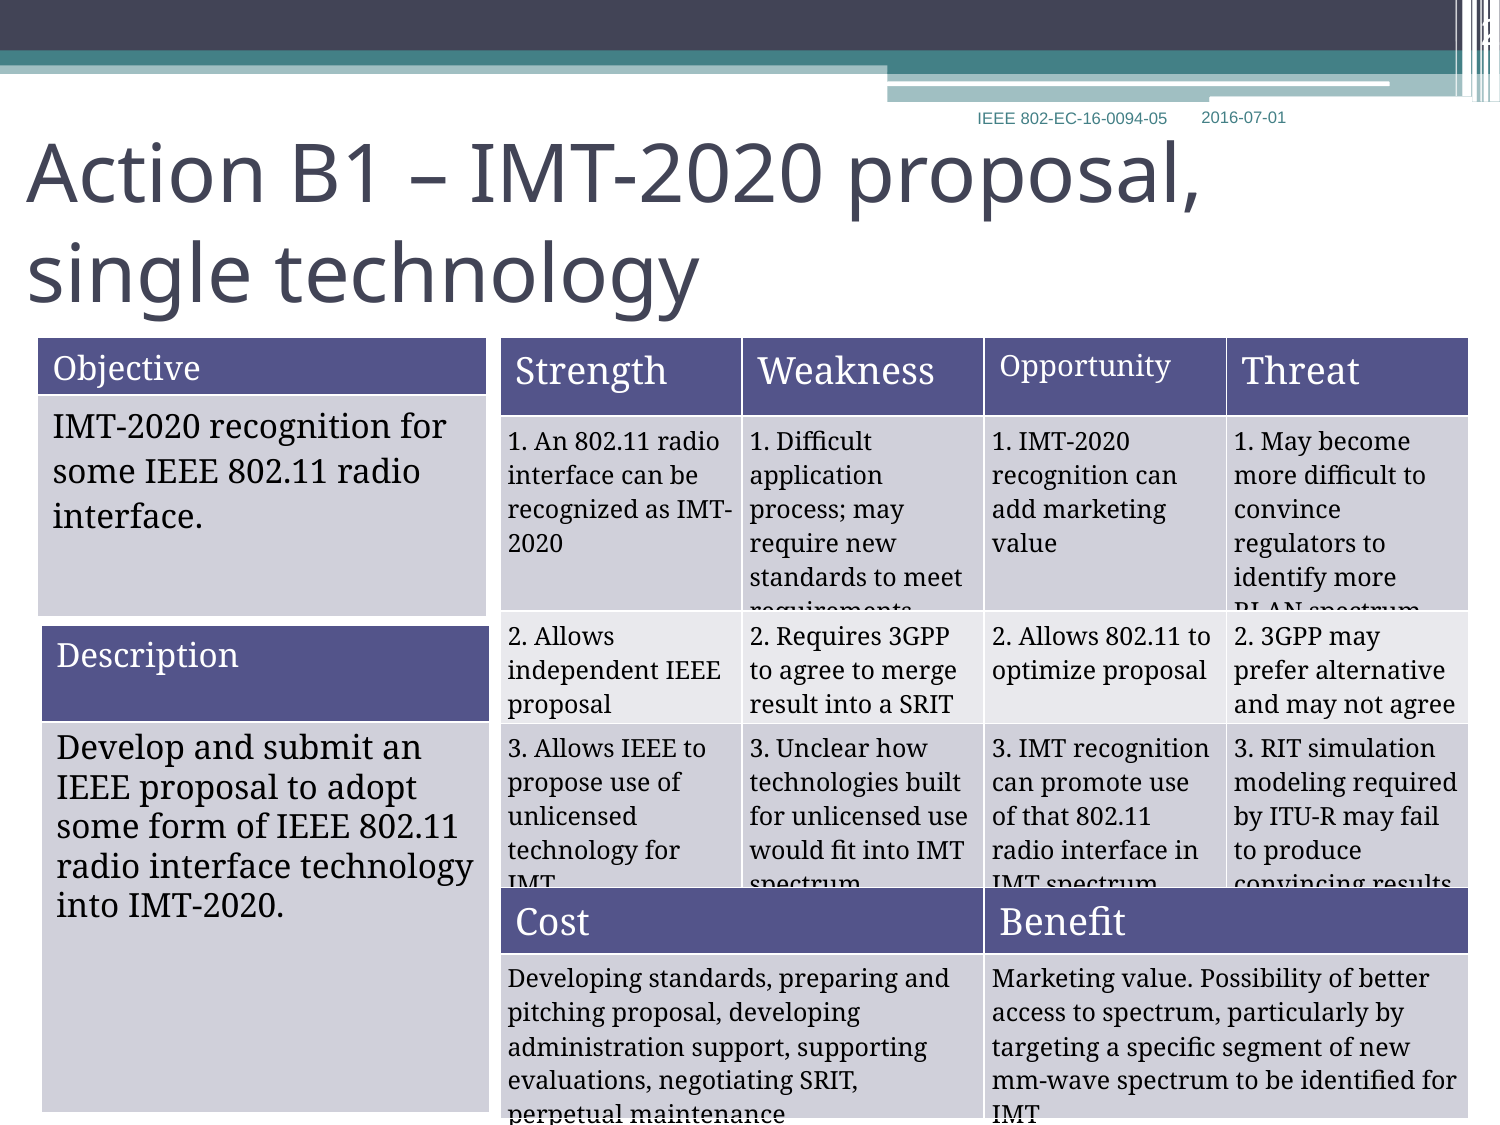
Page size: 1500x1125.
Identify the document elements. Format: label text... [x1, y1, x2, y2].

table_header Objective [38, 338, 486, 394]
table_header Threat [1227, 338, 1468, 415]
table_header Weakness [743, 338, 983, 415]
table_cell 3. Allows IEEE to propose use of unlicensed technology for IMT [501, 724, 741, 887]
table_cell Develop and submit an IEEE proposal to adopt some form of IEEE 802.11 radio interface technology into IMT-2020. [42, 723, 489, 1112]
table_cell 3. IMT recognition can promote use of that 802.11 radio interface in IMT spectrum [985, 724, 1226, 887]
table_cell 2. Allows 802.11 to optimize proposal [985, 612, 1226, 723]
table_header Strength [501, 338, 741, 415]
table_cell 1. Difficult application process; may require new standards to meet requirements [743, 417, 983, 610]
text_box [1490, 61, 1500, 102]
table_cell Developing standards, preparing and pitching proposal, developing administration support, supporting evaluations, negotiating SRIT, perpetual maintenance [501, 955, 983, 1118]
table_cell IMT-2020 recognition for some IEEE 802.11 radio interface. [38, 396, 486, 616]
text_box 20 [1343, 0, 1500, 61]
table_cell 1. IMT-2020 recognition can add marketing value [985, 417, 1226, 610]
text_box Action B1 – IMT-2020 proposal, single technology [26, 118, 1204, 319]
table_header Benefit [985, 888, 1468, 953]
table_cell Marketing value. Possibility of better access to spectrum, particularly by targeting a specific segment of new mm-wave spectrum to be identified for IMT [985, 955, 1468, 1118]
table_cell 2. Allows independent IEEE proposal [501, 612, 741, 723]
table_cell 2. 3GPP may prefer alternative and may not agree [1227, 612, 1468, 723]
table_cell 2. Requires 3GPP to agree to merge result into a SRIT [743, 612, 983, 723]
table_cell 1. May become more difficult to convince regulators to identify more RLAN spectrum [1227, 417, 1468, 610]
table_cell 1. An 802.11 radio interface can be recognized as IMT-2020 [501, 417, 741, 610]
table_cell 3. RIT simulation modeling required by ITU-R may fail to produce convincing results [1227, 724, 1468, 887]
text_box [1462, 61, 1472, 96]
table_header Opportunity [985, 338, 1226, 415]
table_header Cost [501, 888, 983, 953]
text_box [1209, 96, 1472, 103]
table_header Description [42, 626, 489, 721]
table_cell 3. Unclear how technologies built for unlicensed use would fit into IMT spectrum [743, 724, 983, 887]
